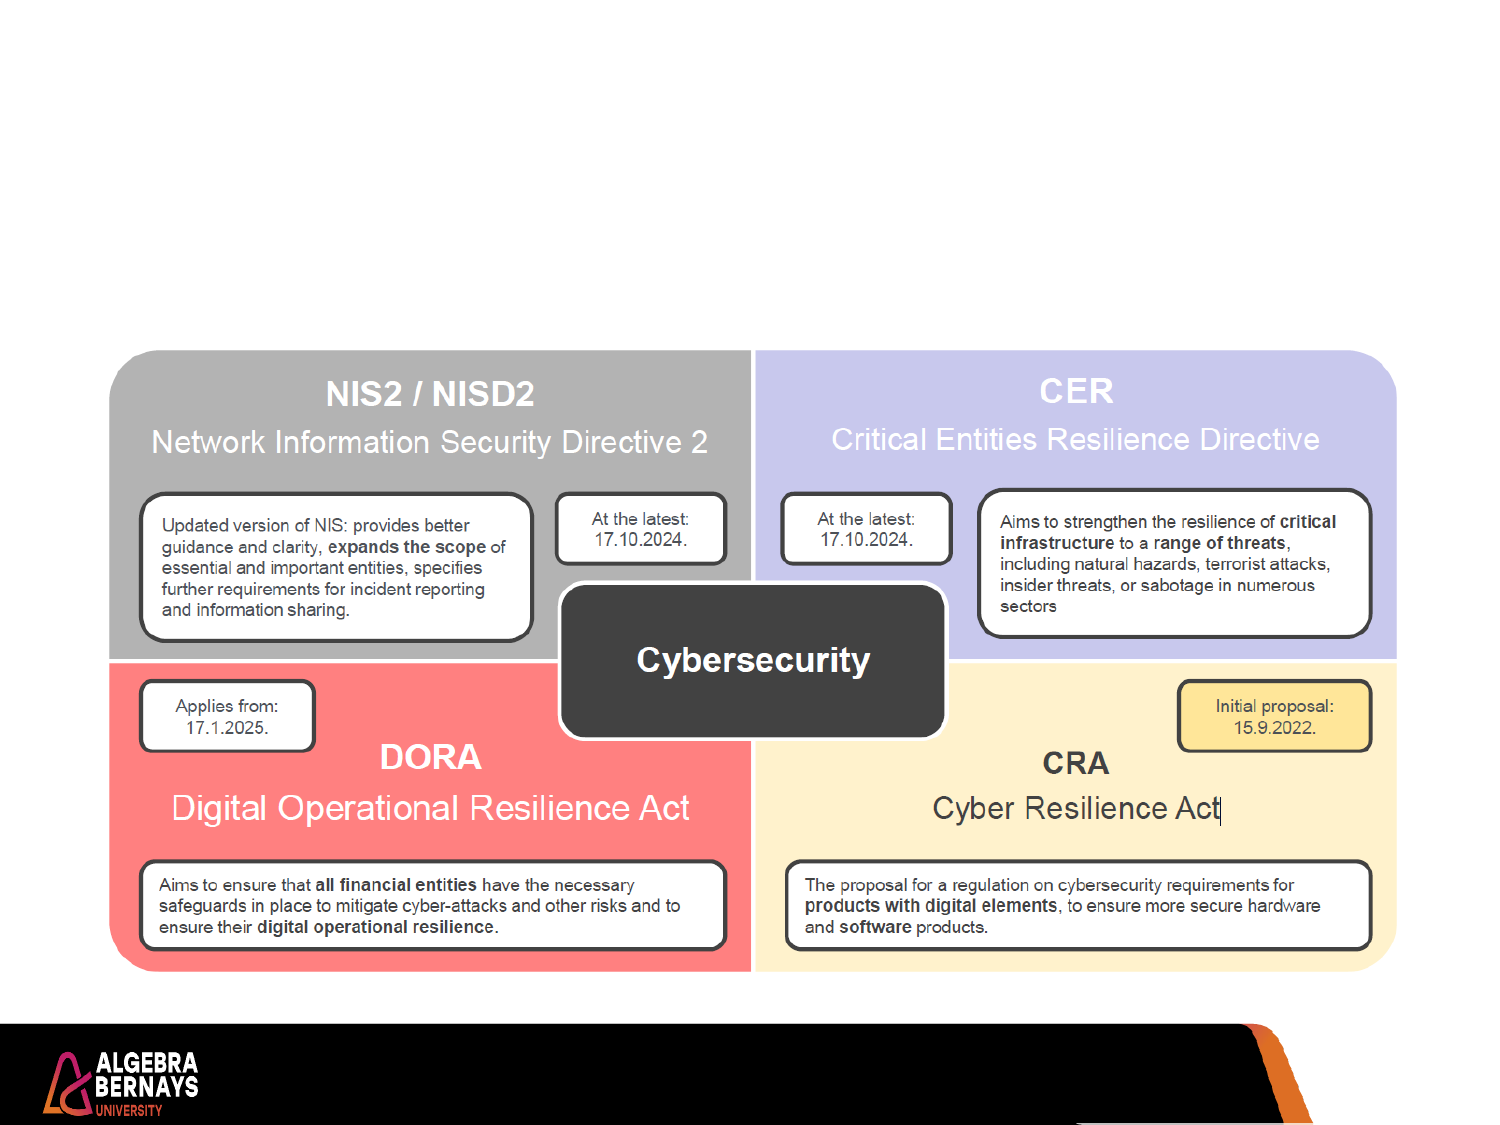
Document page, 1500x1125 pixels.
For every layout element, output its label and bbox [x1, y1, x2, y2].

list [103, 341, 1397, 972]
picture [0, 1023, 1468, 1125]
